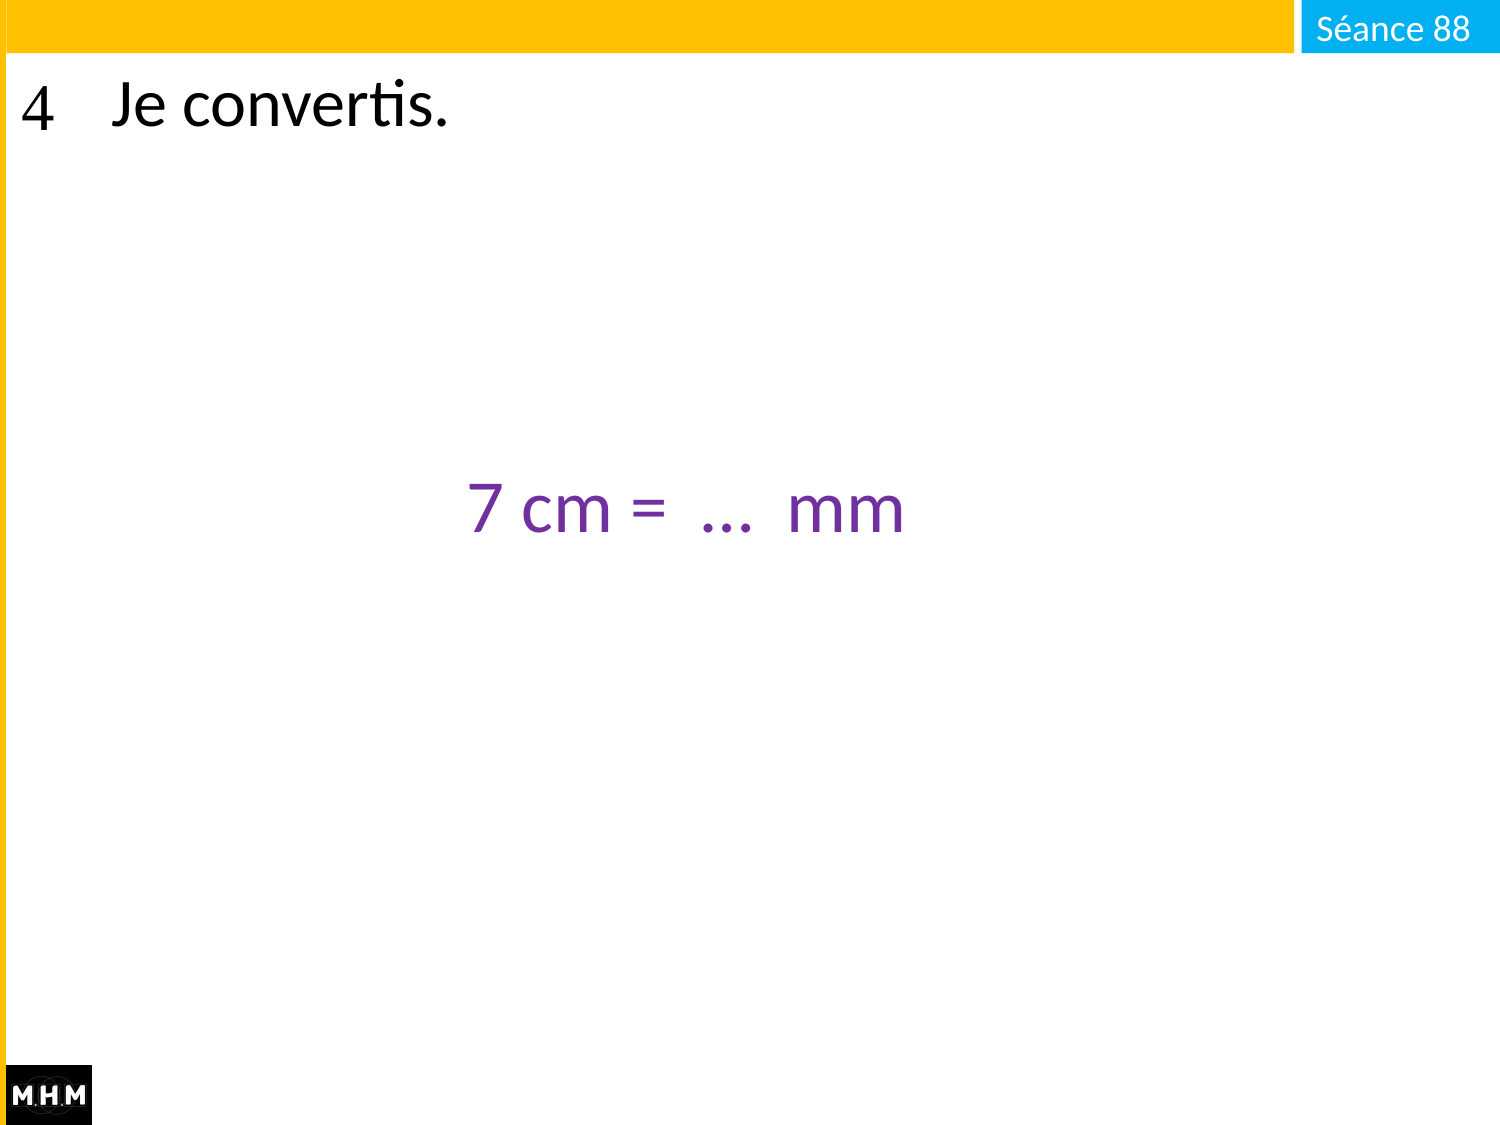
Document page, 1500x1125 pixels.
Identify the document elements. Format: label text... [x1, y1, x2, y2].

title Je convertis. [96, 60, 1391, 150]
picture [6, 1065, 92, 1125]
text_box 7 cm = … mm [451, 449, 1211, 555]
